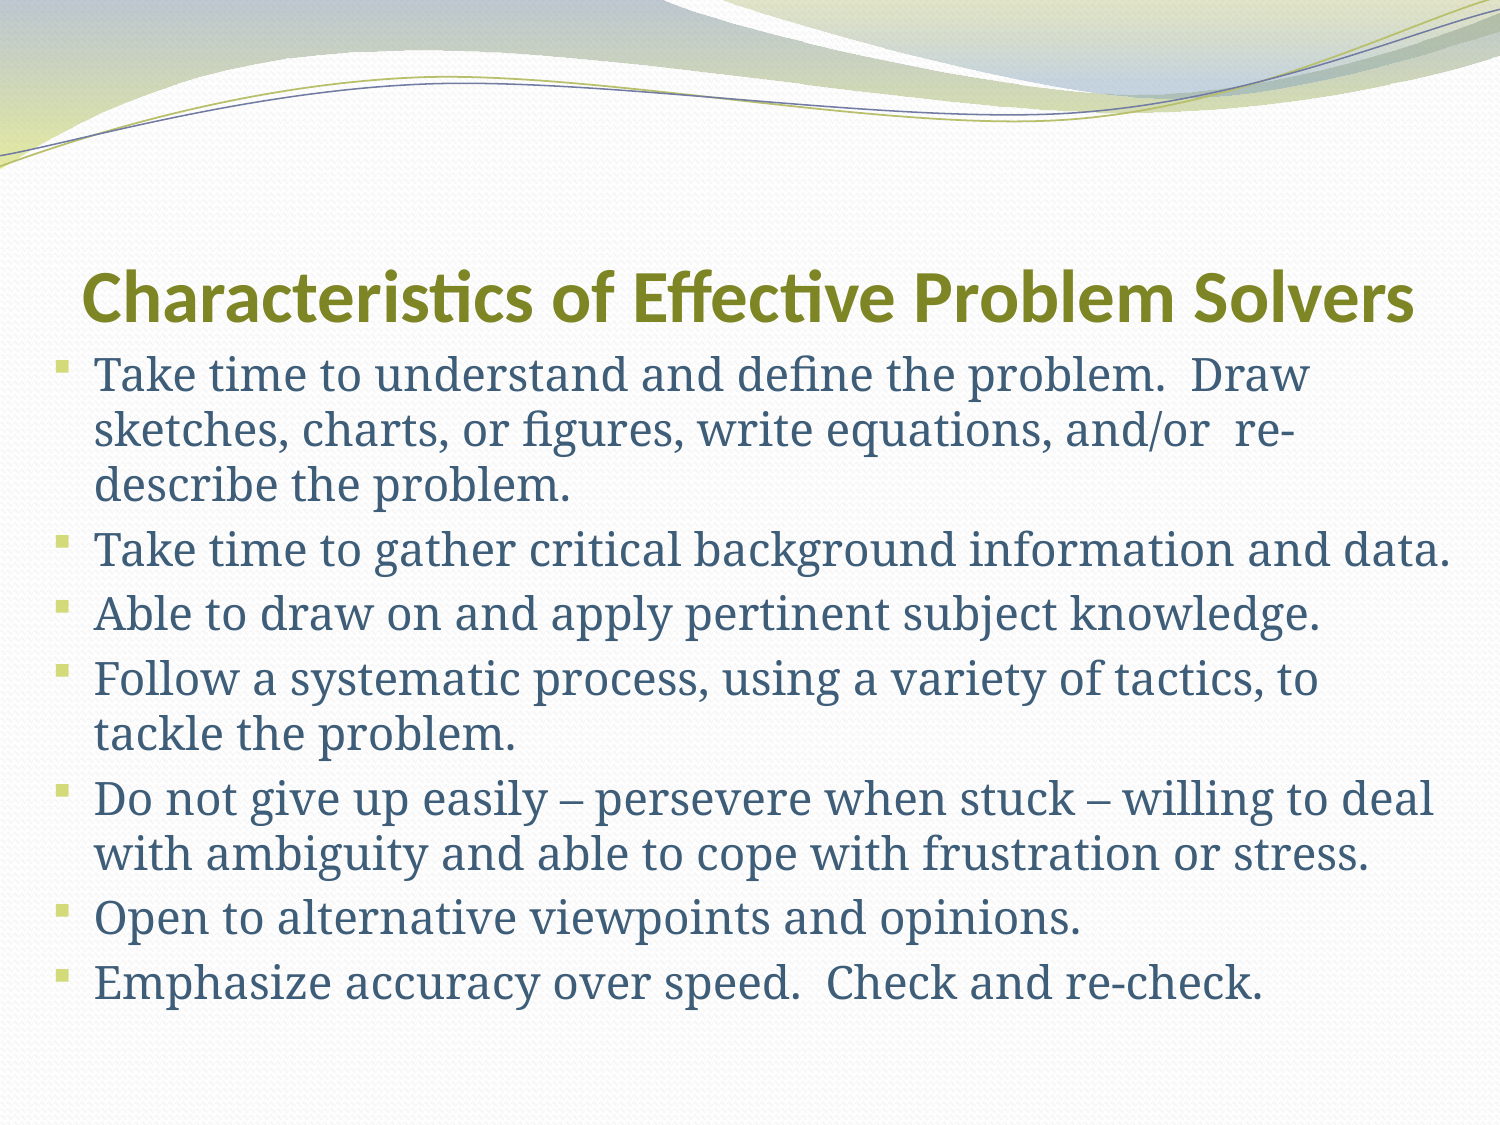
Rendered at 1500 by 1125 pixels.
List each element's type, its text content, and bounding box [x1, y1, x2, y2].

list Take time to understand and define the problem. Draw sketches, charts, or figures, write equations, and/or re-describe the problem. Take time to gather critical background information and data. Able to draw on and apply pertinent subject knowledge. Follow a systematic process, using a variety of tactics, to tackle the problem. Do not give up easily – persevere when stuck – willing to deal with ambiguity and able to cope with frustration or stress. Open to alternative viewpoints and opinions. Emphasize accuracy over speed. Check and re-check. [37, 337, 1475, 1100]
title Characteristics of Effective Problem Solvers [75, 149, 1425, 337]
